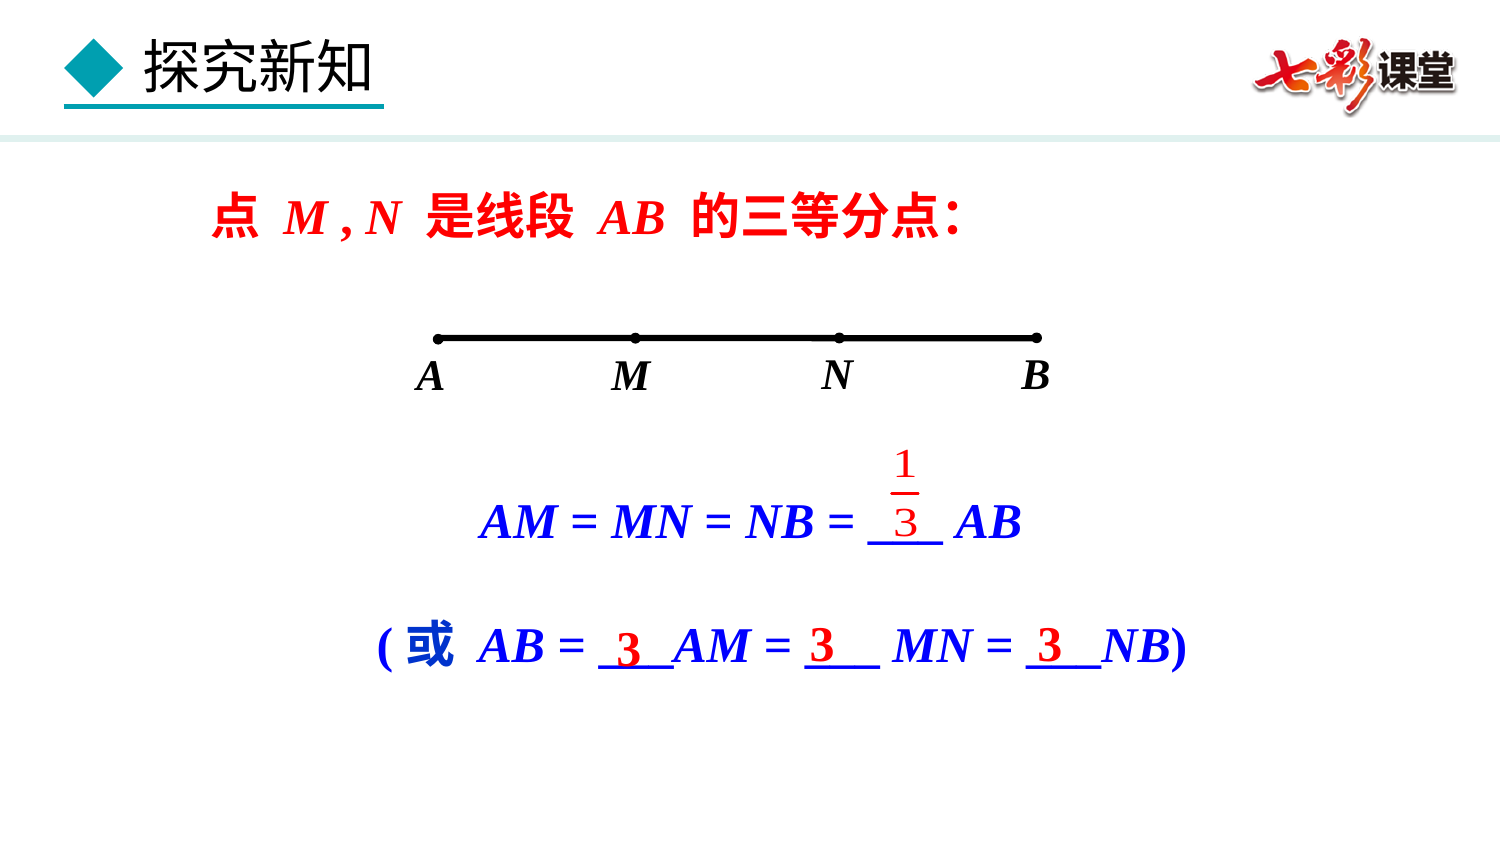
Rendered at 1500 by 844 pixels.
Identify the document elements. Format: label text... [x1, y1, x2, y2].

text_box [882, 438, 930, 546]
picture [1249, 32, 1461, 118]
text_box (或 AB = ___AM = ___ MN = ___NB) [361, 604, 568, 680]
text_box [570, 603, 1108, 685]
text_box AM = MN = NB = ___ AB [465, 480, 1038, 556]
text_box (或 AB = ___AM = ___ MN = ___NB) [1110, 604, 1203, 680]
text_box [349, 324, 1154, 385]
text_box 点 M , N 是线段 AB 的三等分点： [195, 176, 1107, 252]
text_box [398, 333, 1068, 401]
